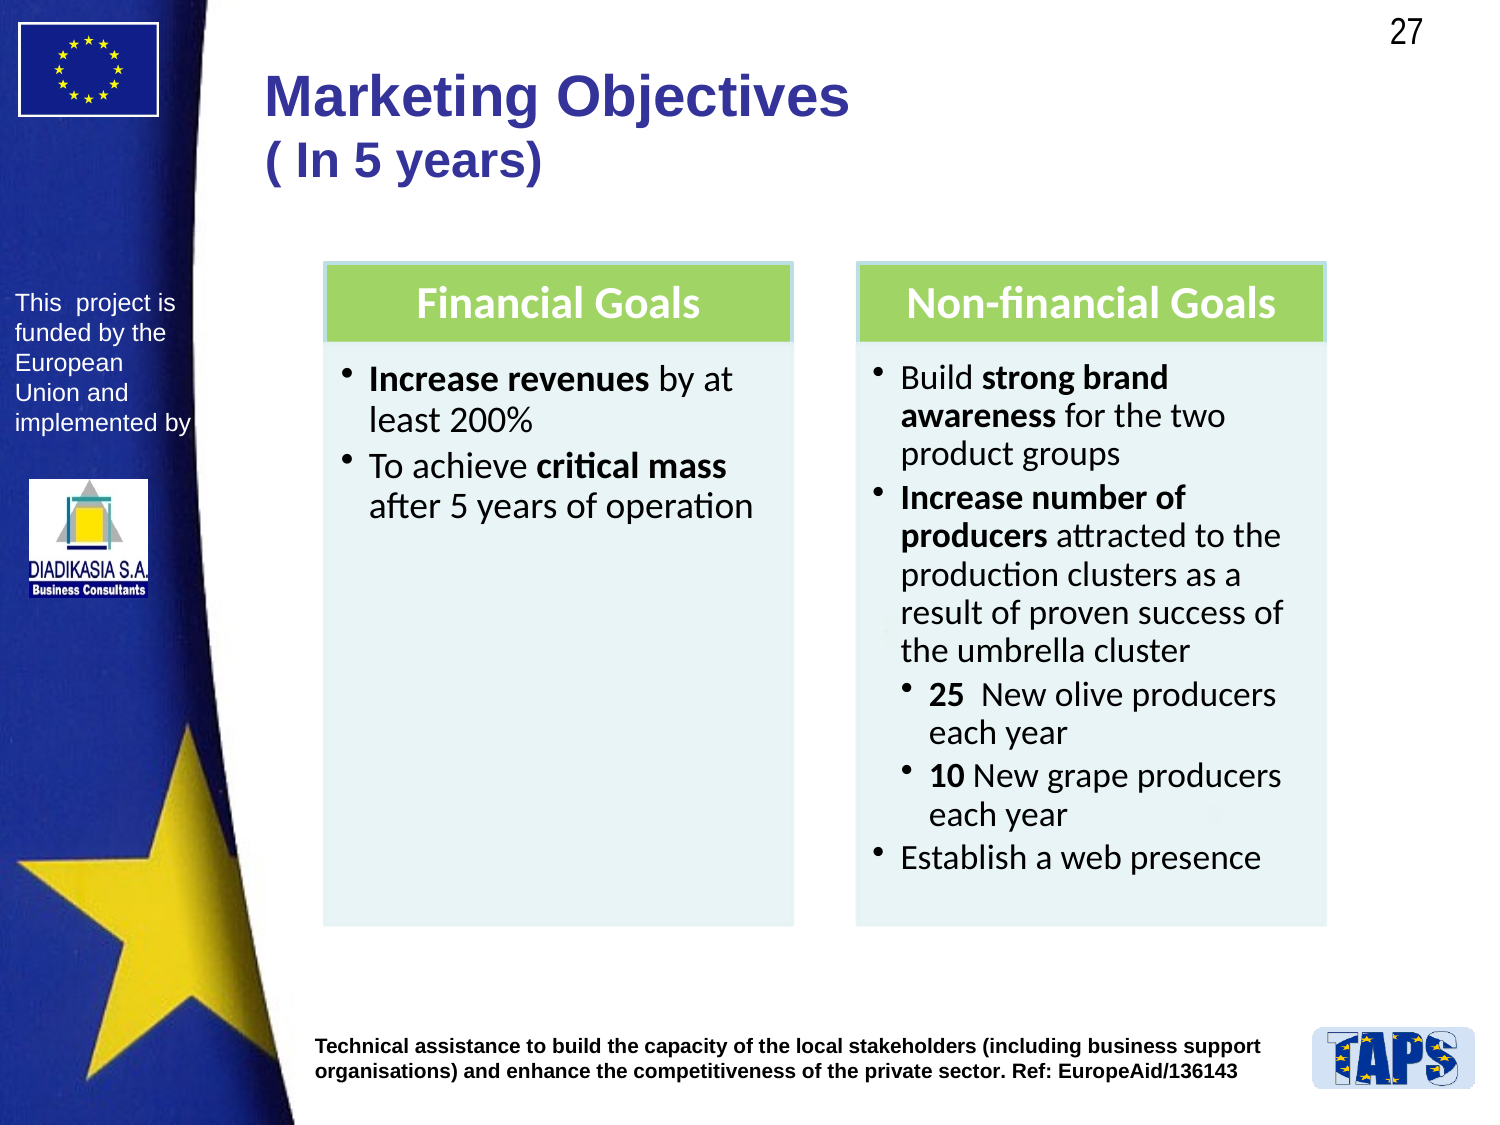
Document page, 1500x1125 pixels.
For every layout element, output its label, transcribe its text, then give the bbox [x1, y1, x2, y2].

picture [0, 0, 1500, 1125]
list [324, 262, 1326, 926]
title Marketing Objectives ( In 5 years) [249, 49, 1438, 197]
